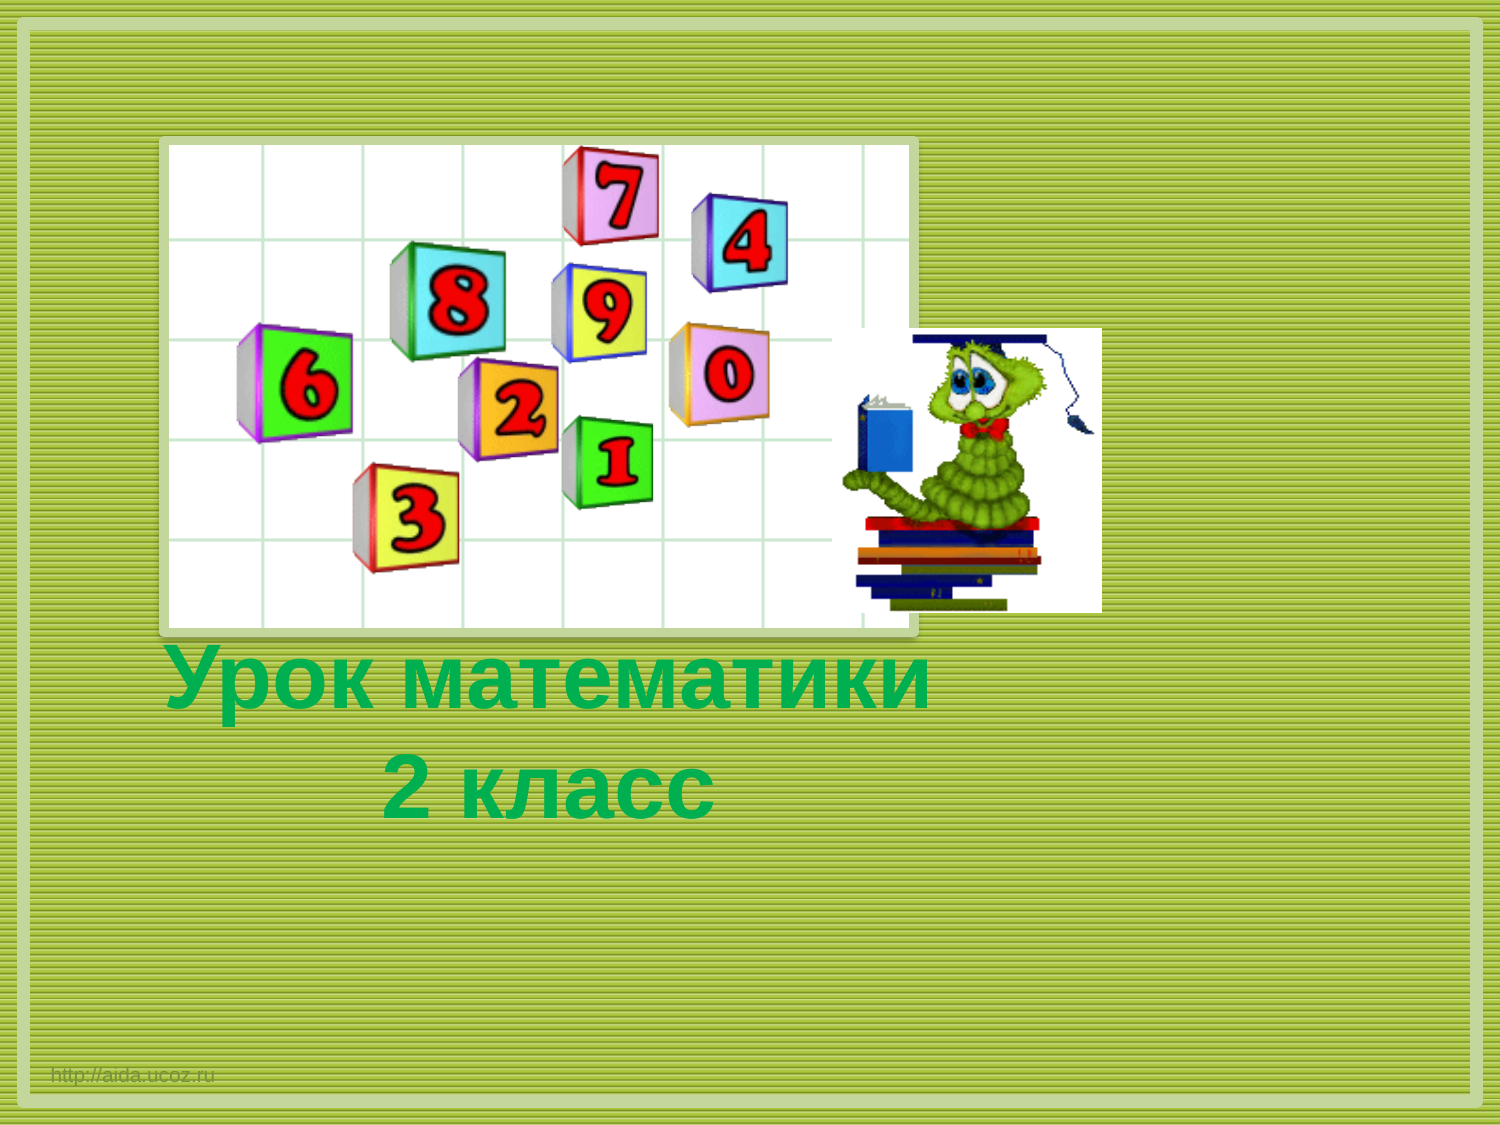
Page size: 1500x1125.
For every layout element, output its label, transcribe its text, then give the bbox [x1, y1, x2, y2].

text_box Урок математики 2 класс [64, 609, 1034, 895]
text_box [21, 21, 1479, 1104]
picture [0, 0, 1500, 1125]
text_box http://aida.ucoz.ru [35, 1054, 231, 1095]
